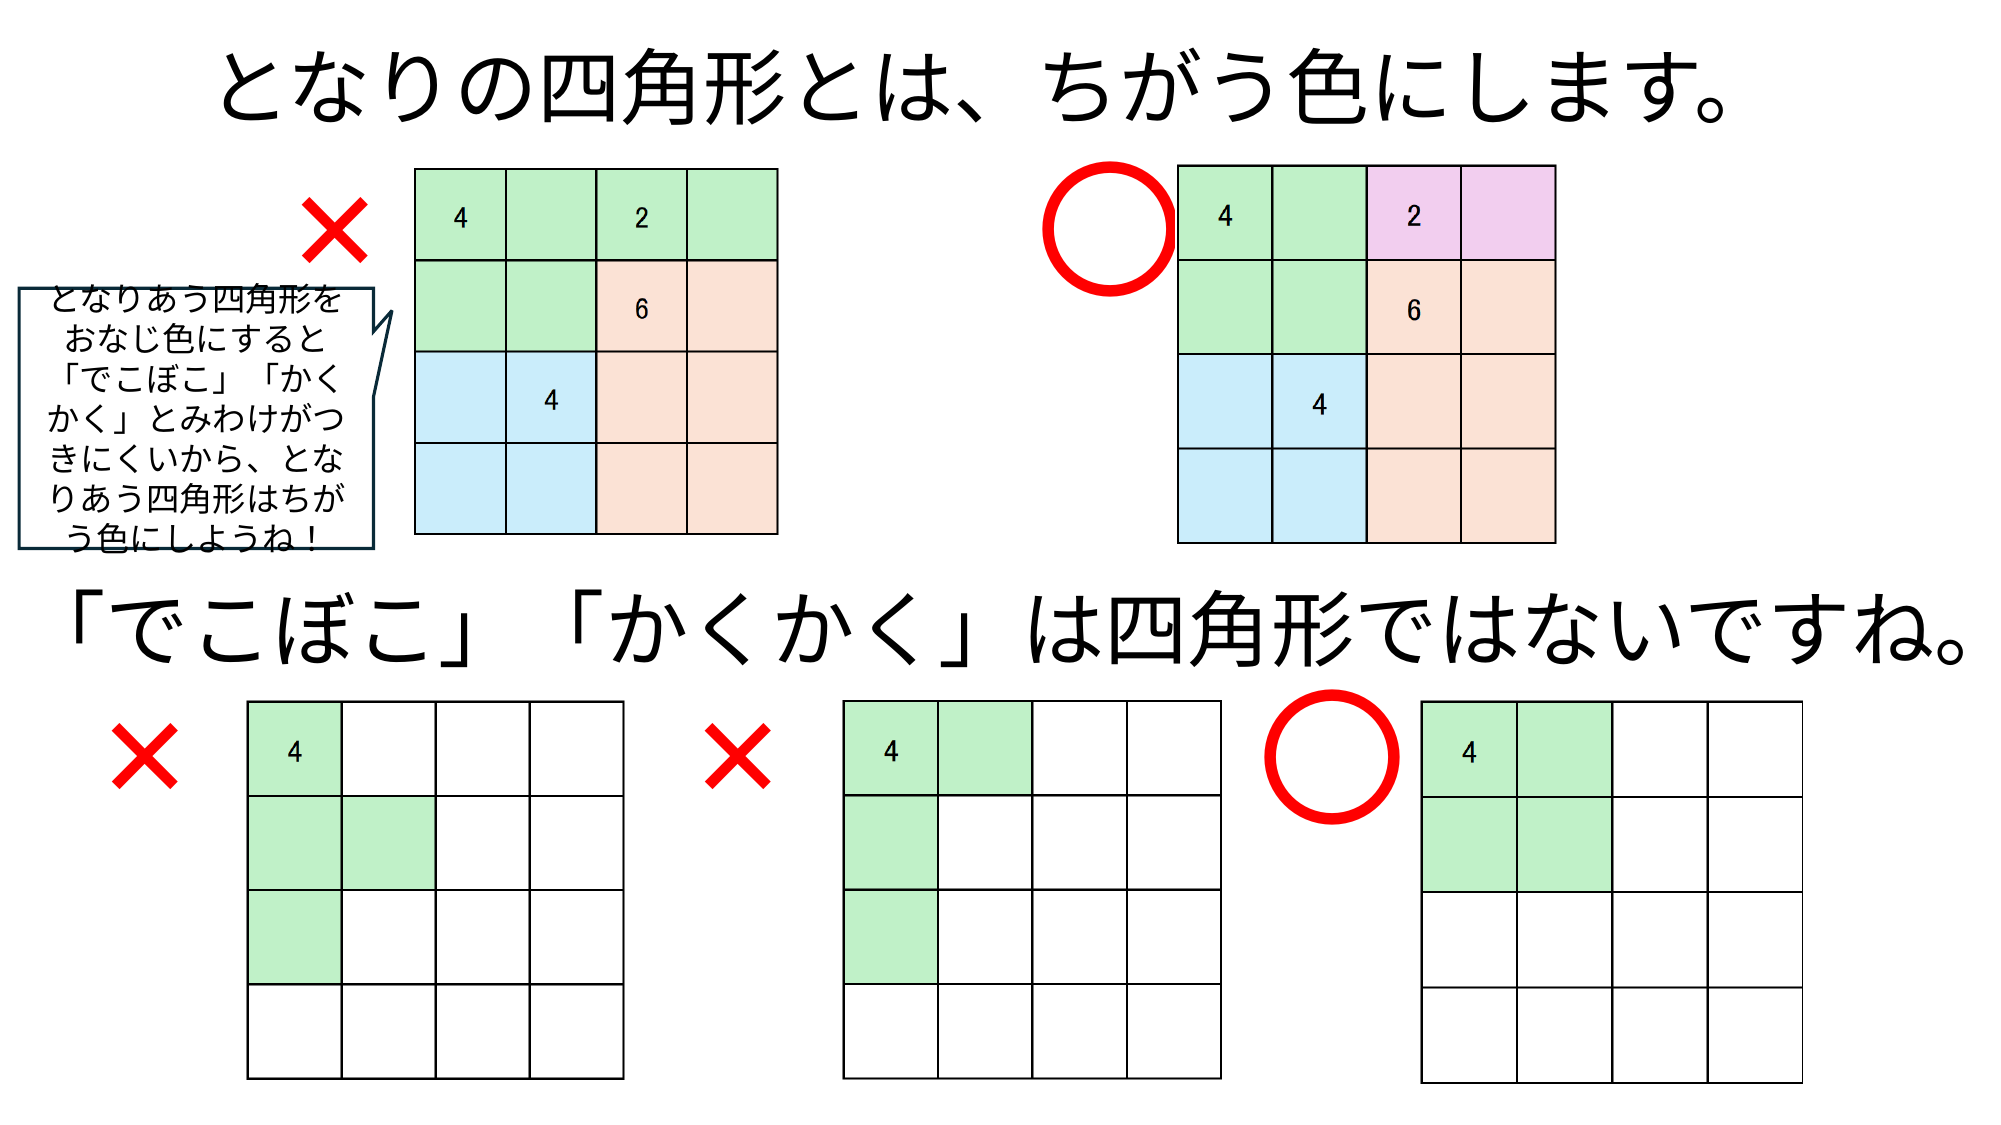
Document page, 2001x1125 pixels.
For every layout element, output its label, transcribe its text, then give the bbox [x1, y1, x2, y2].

text_box 「でこぼこ」「かくかく」は四角形ではないですね。 [8, 569, 2000, 685]
picture [839, 698, 1224, 1081]
picture [1175, 162, 1557, 546]
text_box となりあう四角形を おなじ色にすると「でこぼこ」「かくかく」とみわけがつきにくいから、となりあう四角形はちがう色にしようね！ [17, 286, 394, 551]
text_box × [277, 125, 453, 321]
text_box × [680, 652, 856, 848]
picture [243, 698, 626, 1083]
text_box 〇 [1242, 656, 1419, 852]
picture [410, 164, 781, 537]
text_box × [87, 652, 263, 848]
text_box 〇 [1020, 128, 1196, 324]
text_box となりの四角形とは、ちがう色にします。 [192, 27, 1793, 143]
picture [1417, 698, 1803, 1086]
